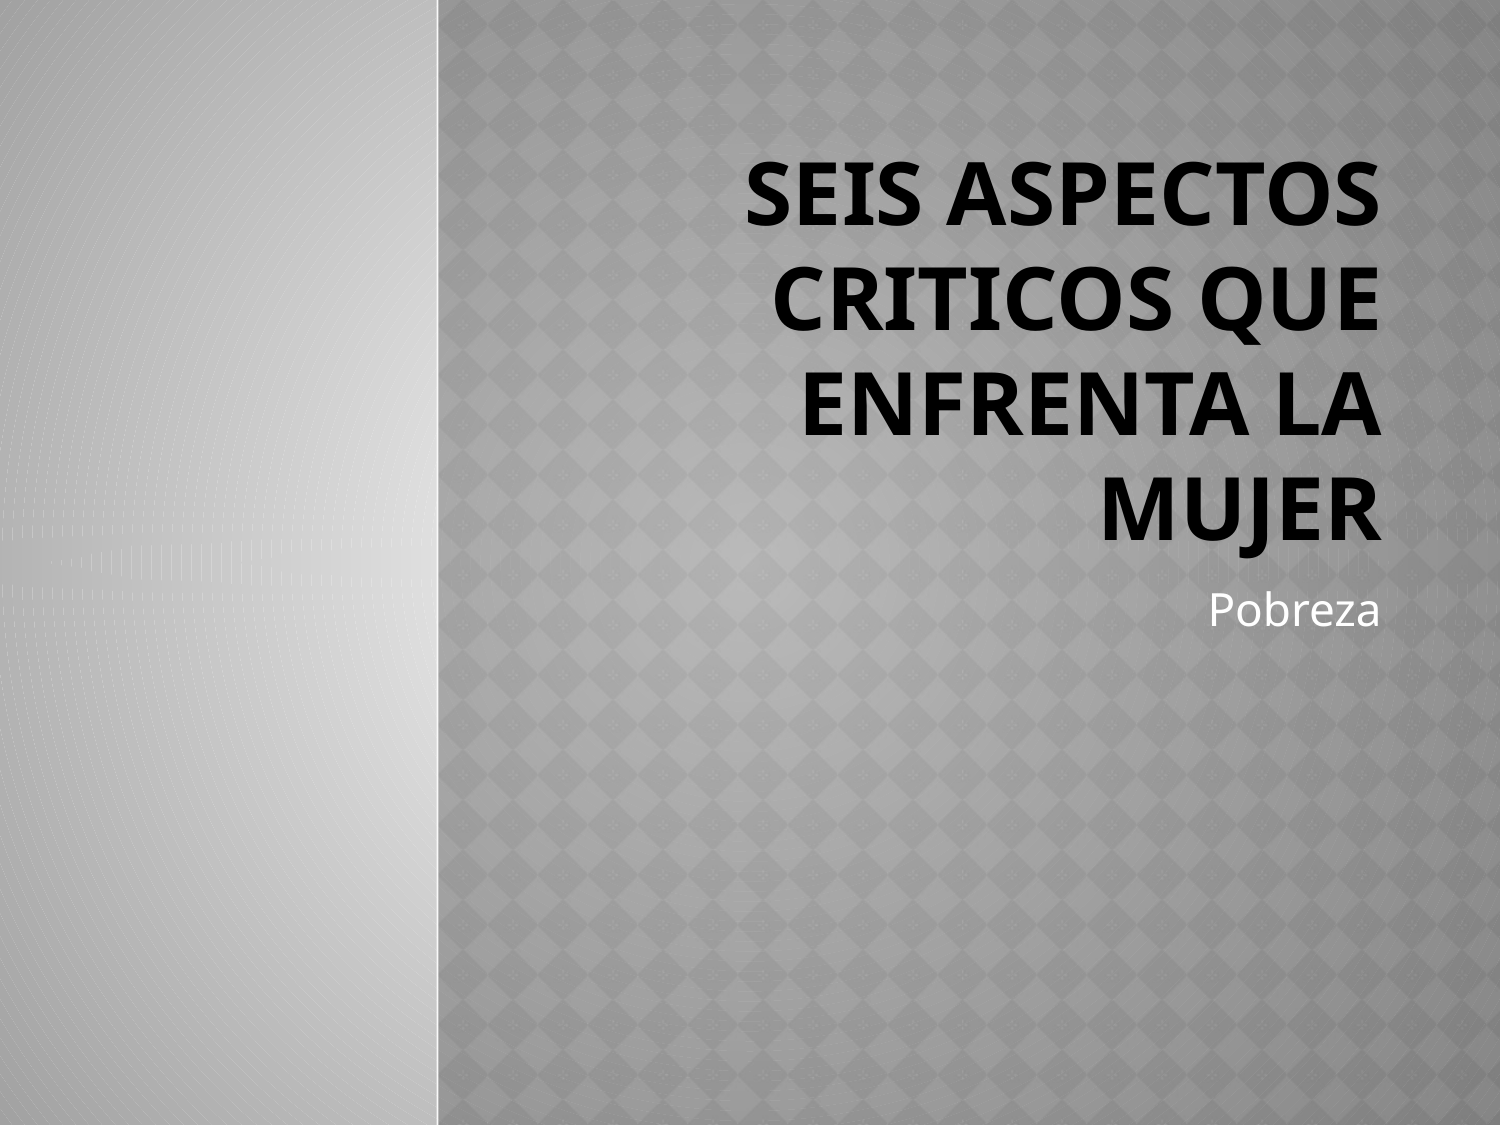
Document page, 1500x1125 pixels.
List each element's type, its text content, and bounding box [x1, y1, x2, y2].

subtitle Pobreza [550, 580, 1390, 762]
title SEIS ASPECTOS CRITICOS QUE ENFRENTA LA MUJER [552, 87, 1390, 558]
